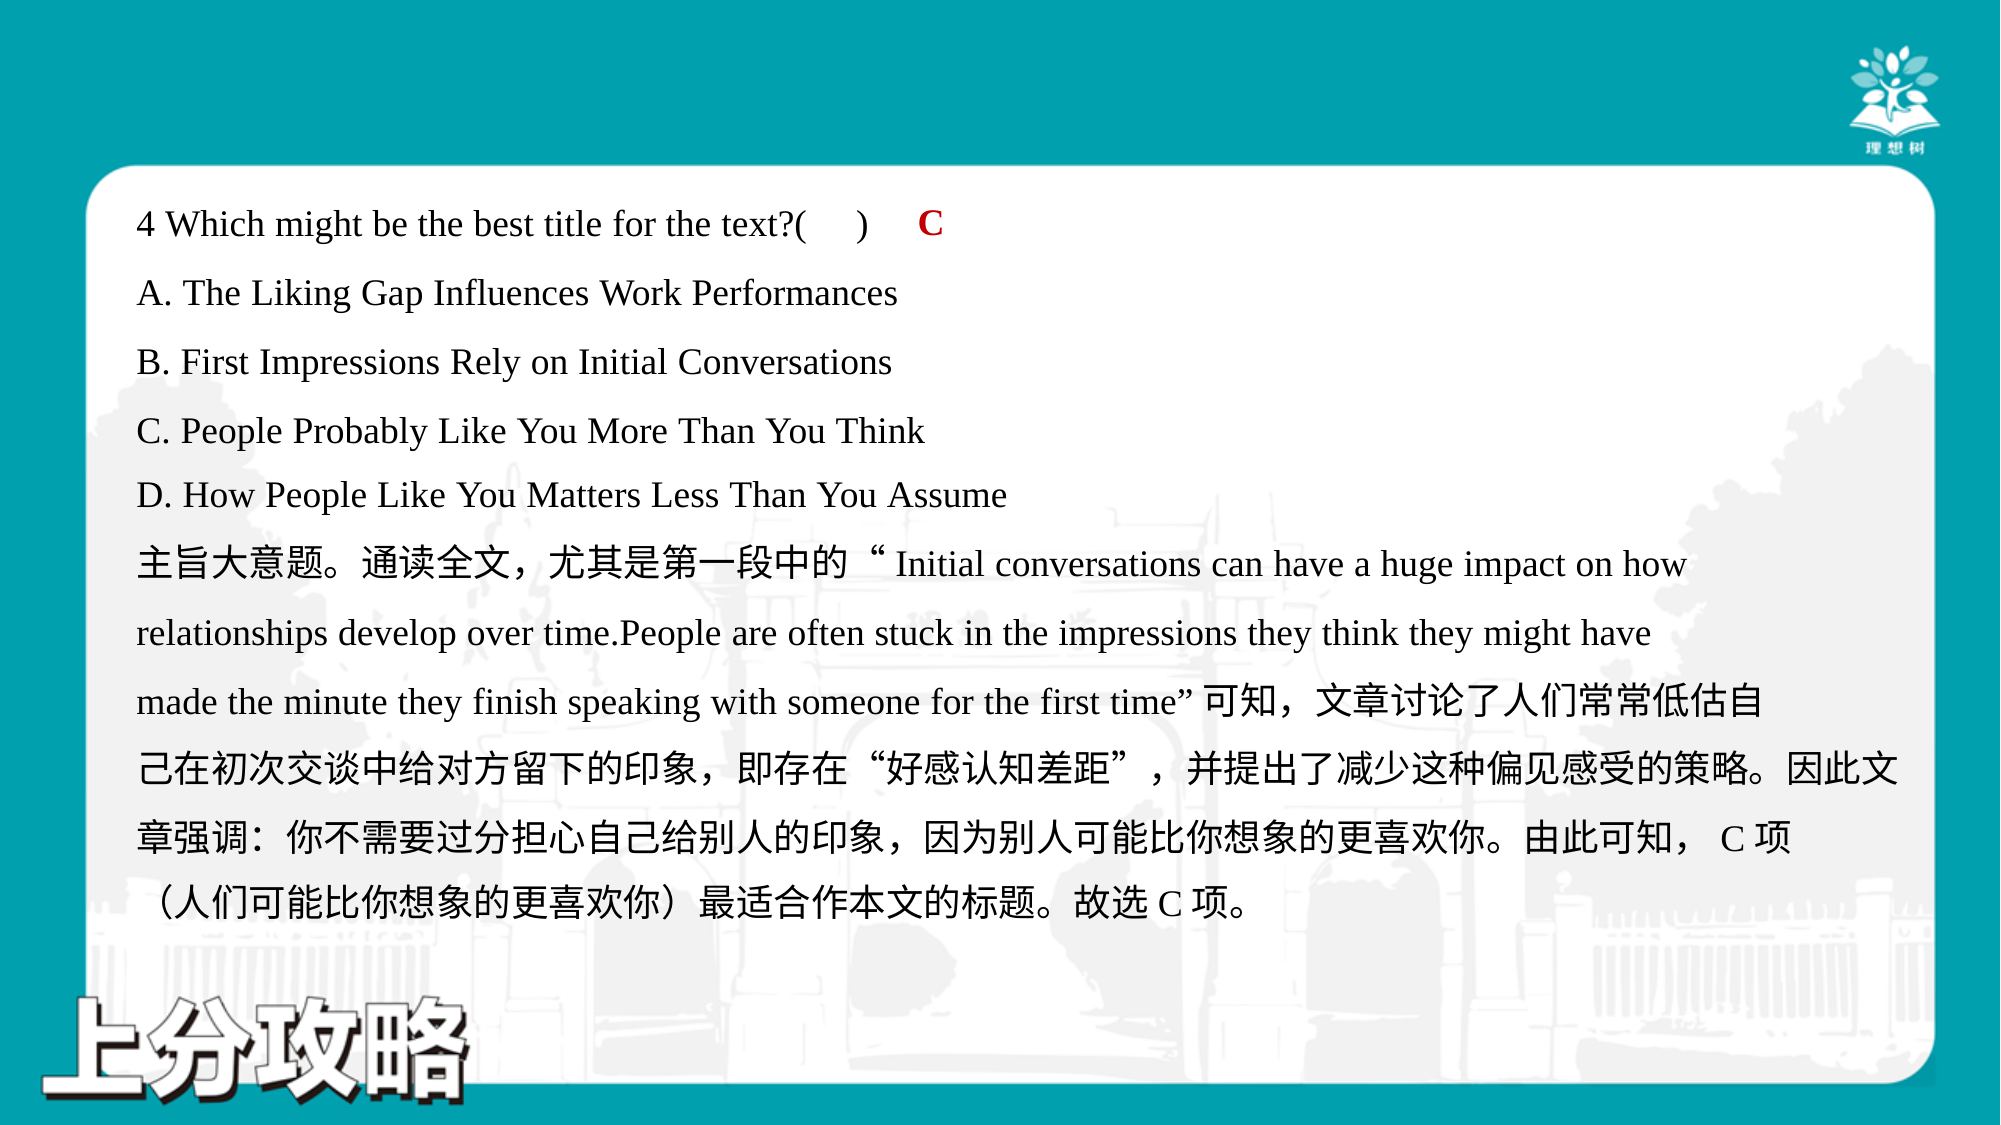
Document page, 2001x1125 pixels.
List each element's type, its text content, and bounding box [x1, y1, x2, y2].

picture [0, 0, 2000, 1125]
text_box 4 Which might be the best title for the text?( ) [136, 176, 1865, 237]
text_box 主旨大意题。通读全文，尤其是第一段中的“Initial conversations can have a huge impact on how relationships develop over time.People are often stuck in the impressions they think they might have made the minute they finish speaking with someone for the first time”可知，文章讨论了人们常常低估自 己在初次交谈中给对方留下的印象，即存在“好感认知差距”，并提出了减少这种偏见感受的策略。因此文 章强调：你不需要过分担心自己给别人的印象，因为别人可能比你想象的更喜欢你。由此可知，C项 （人们可能比你想象的更喜欢你）最适合作本文的标题。故选C项。 [136, 515, 1865, 918]
text_box C [904, 176, 959, 236]
text_box A. The Liking Gap Influences Work Performances B. First Impressions Rely on Initial Conversations C. People Probably Like You More Than You Think D. How People Like You Matters Less Than You Assume [136, 244, 1865, 509]
